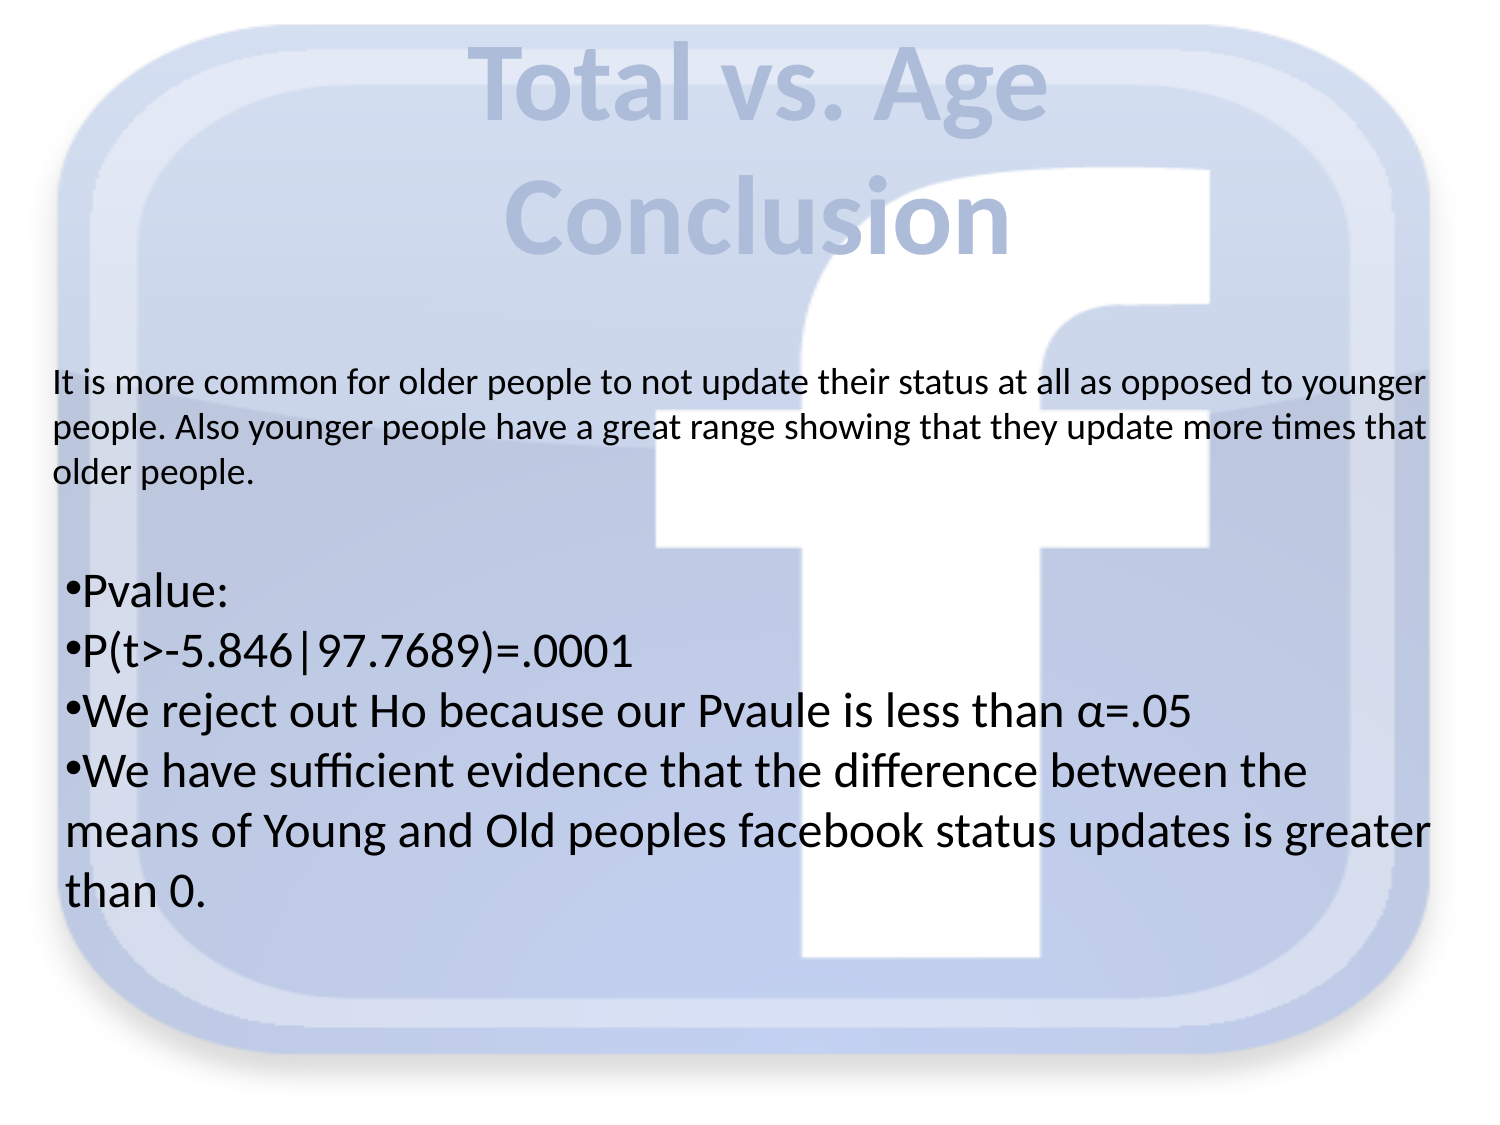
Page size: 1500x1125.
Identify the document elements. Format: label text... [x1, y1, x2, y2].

text_box Total vs. Age Conclusion [452, 0, 1067, 285]
text_box It is more common for older people to not update their status at all as opposed to younger people. Also younger people have a great range showing that they update more times that older people. [37, 349, 1450, 500]
text_box Pvalue: P(t>-5.846|97.7689)=.0001 We reject out Ho because our Pvaule is less than α=.05 We have sufficient evidence that the difference between the means of Young and Old peoples facebook status updates is greater than 0. [49, 549, 1463, 925]
